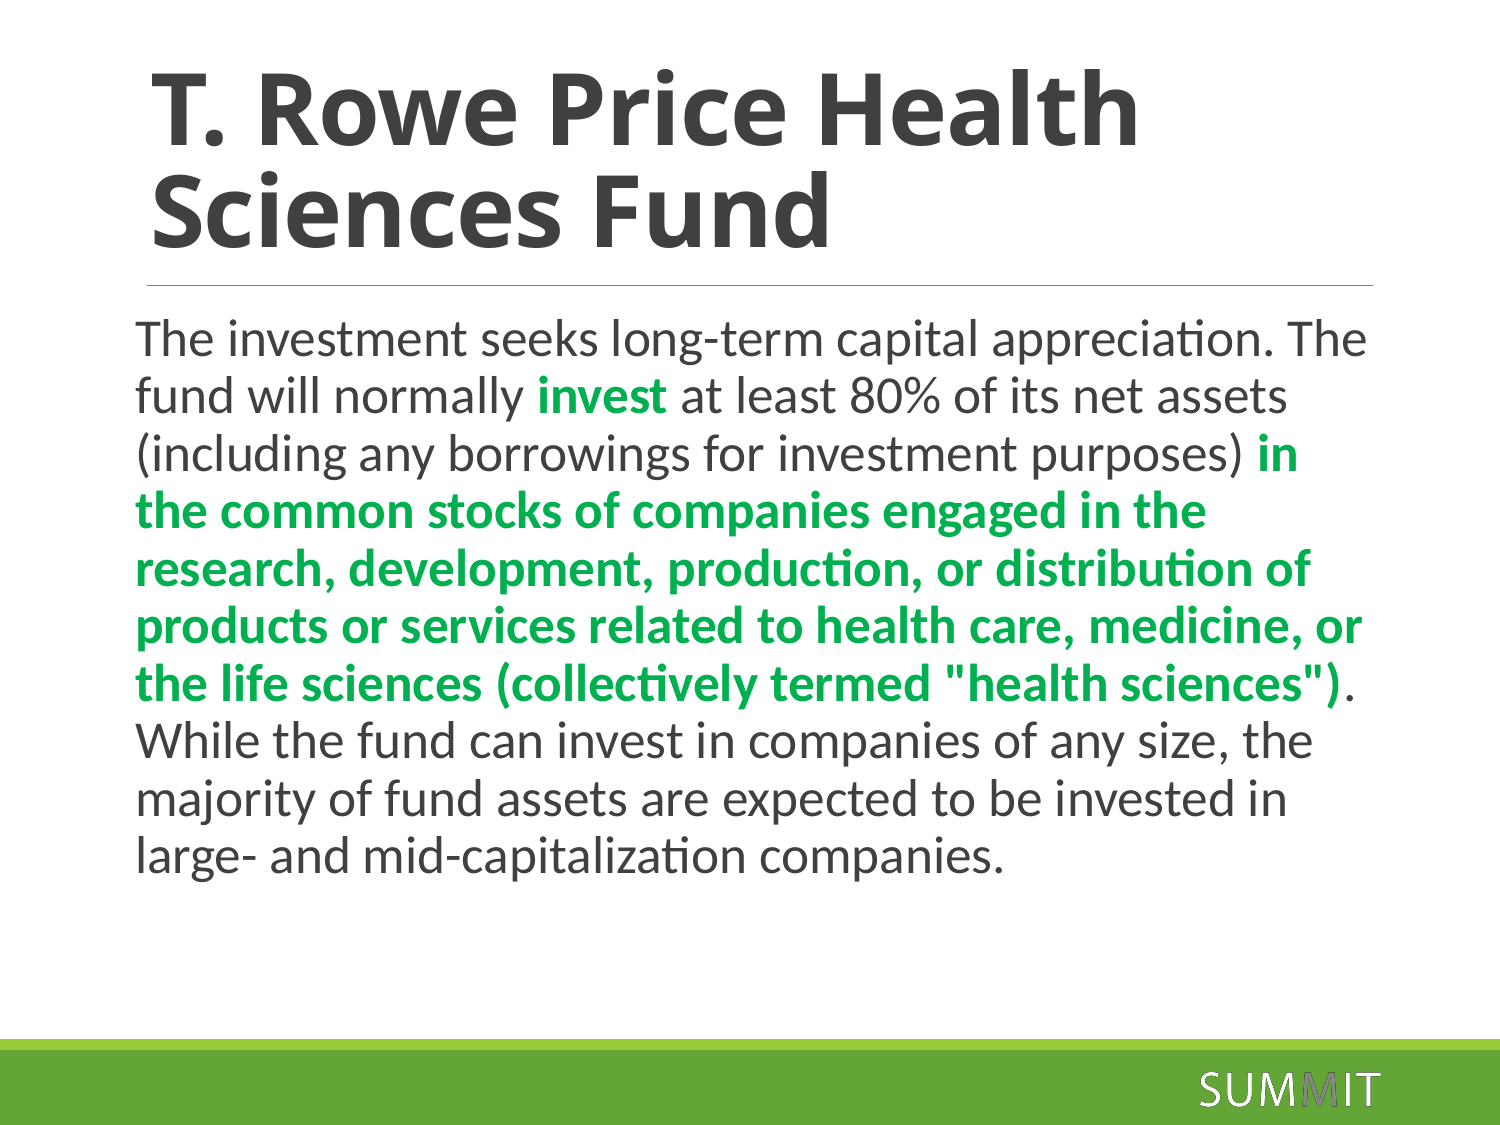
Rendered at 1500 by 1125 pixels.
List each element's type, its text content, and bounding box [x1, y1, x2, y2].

title T. Rowe Price Health Sciences Fund [135, 47, 1373, 285]
list The investment seeks long-term capital appreciation. The fund will normally invest at least 80% of its net assets (including any borrowings for investment purposes) in the common stocks of companies engaged in the research, development, production, or distribution of products or services related to health care, medicine, or the life sciences (collectively termed "health sciences"). While the fund can invest in companies of any size, the majority of fund assets are expected to be invested in large- and mid-capitalization companies. [135, 302, 1373, 963]
picture [1196, 1024, 1386, 1125]
